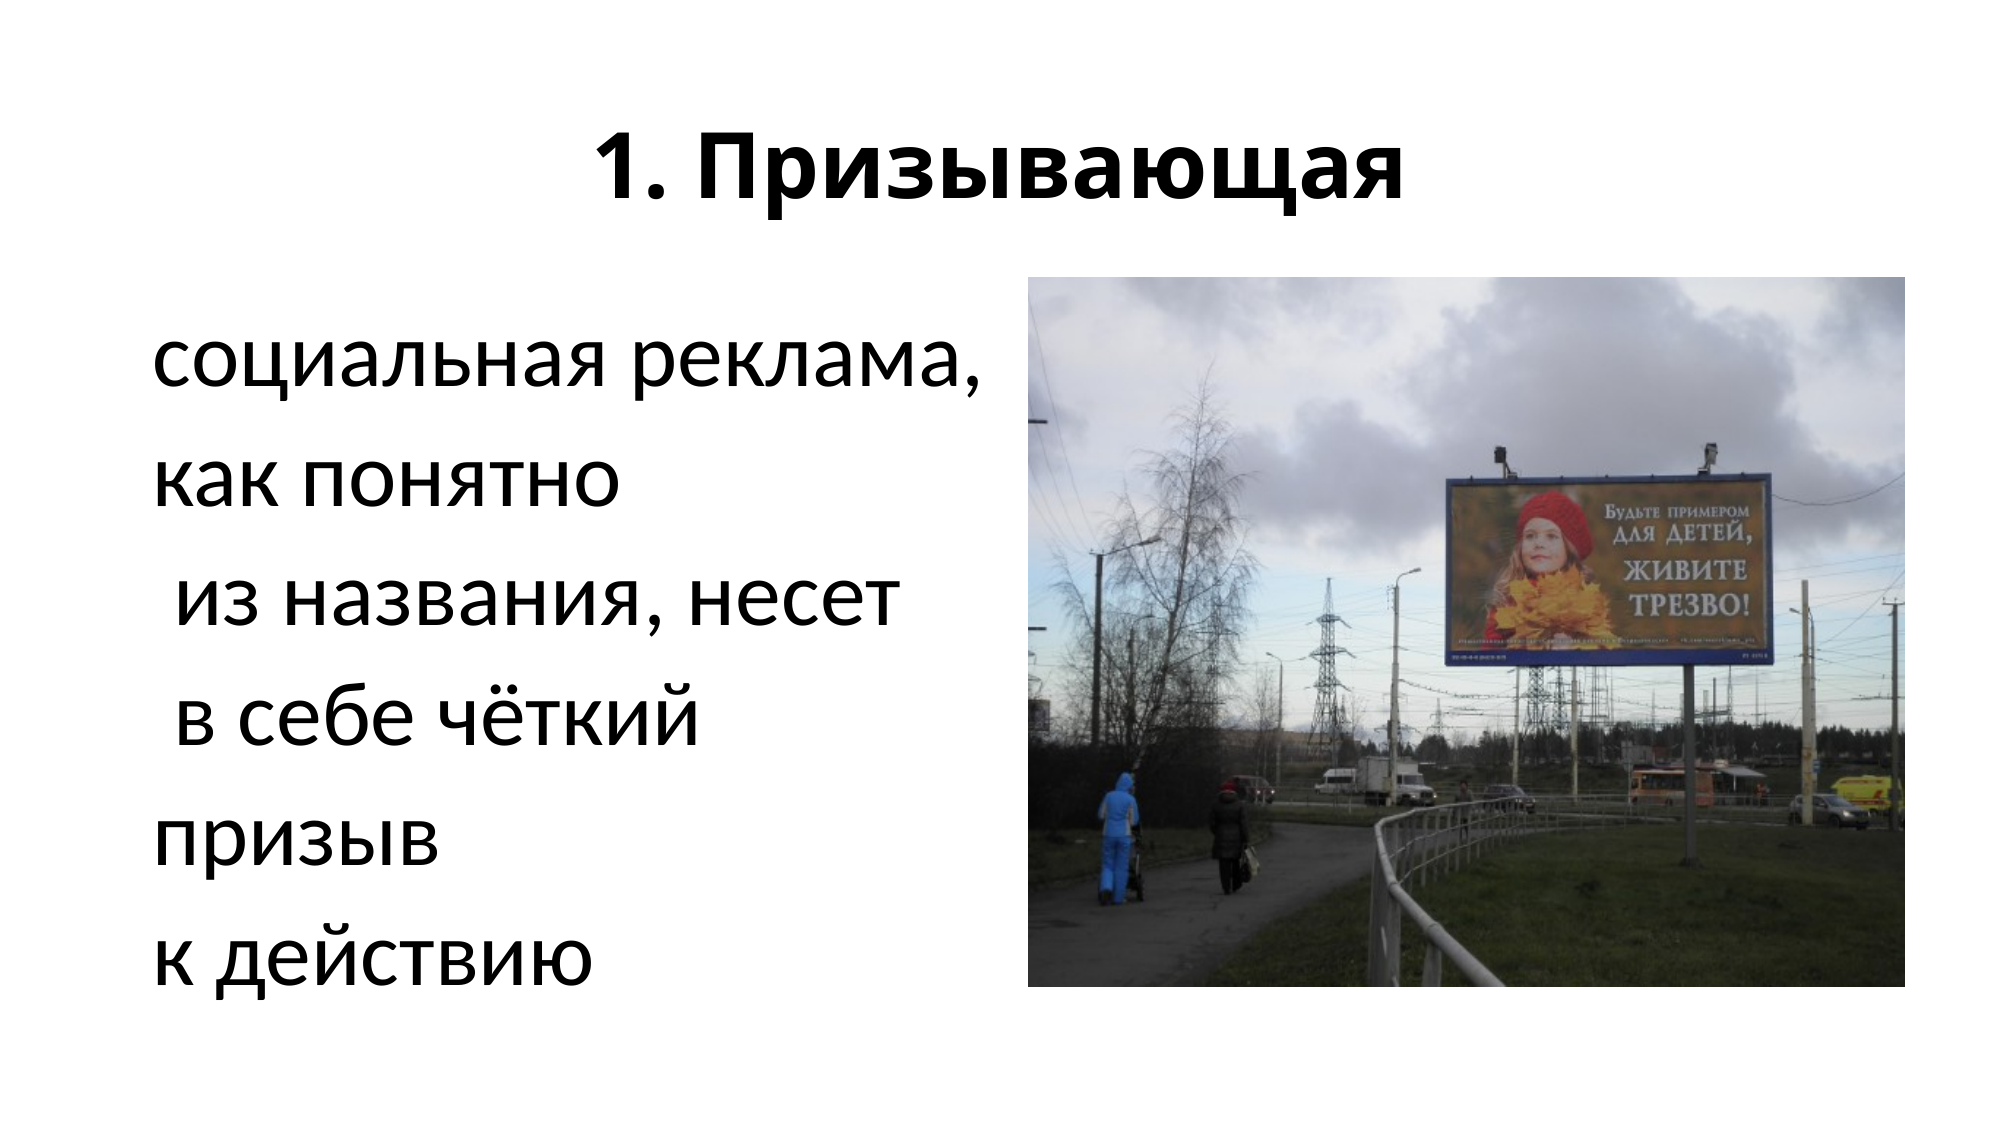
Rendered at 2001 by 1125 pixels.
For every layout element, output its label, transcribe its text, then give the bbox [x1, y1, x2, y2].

title 1. Призывающая [137, 59, 1863, 278]
list социальная реклама, как понятно из названия, несет в себе чёткий призыв к действию [137, 299, 1863, 1014]
picture [1028, 277, 1905, 987]
